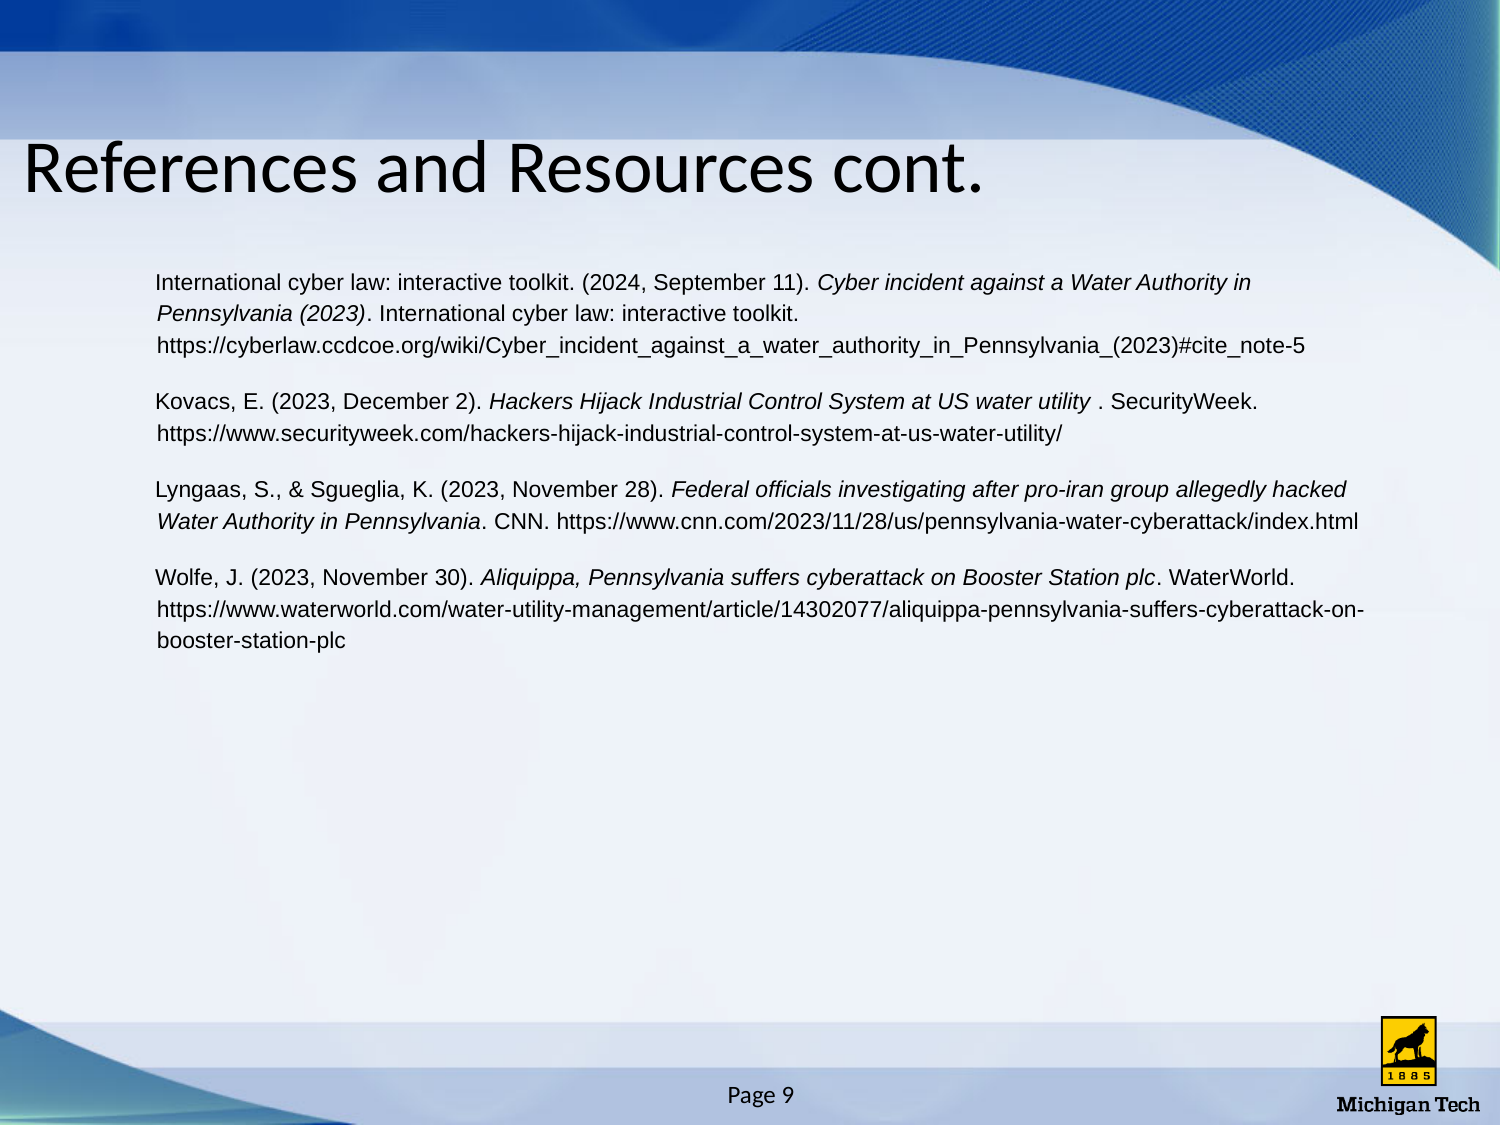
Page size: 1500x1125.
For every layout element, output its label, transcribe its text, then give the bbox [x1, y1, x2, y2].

picture [0, 0, 1500, 1125]
title References and Resources cont. [12, 75, 1263, 263]
list International cyber law: interactive toolkit. (2024, September 11). Cyber incident against a Water Authority in Pennsylvania (2023). International cyber law: interactive toolkit. https://cyberlaw.ccdcoe.org/wiki/Cyber_incident_against_a_water_authority_in_Pennsylvania_(2023)#cite_note-5 Kovacs, E. (2023, December 2). Hackers Hijack Industrial Control System at US water utility . SecurityWeek. https://www.securityweek.com/hackers-hijack-industrial-control-system-at-us-water-utility/ Lyngaas, S., & Sgueglia, K. (2023, November 28). Federal officials investigating after pro-iran group allegedly hacked Water Authority in Pennsylvania. CNN. https://www.cnn.com/2023/11/28/us/pennsylvania-water-cyberattack/index.html Wolfe, J. (2023, November 30). Aliquippa, Pennsylvania suffers cyberattack on Booster Station plc. WaterWorld. https://www.waterworld.com/water-utility-management/article/14302077/aliquippa-pennsylvania-suffers-cyberattack-on-booster-station-plc [87, 251, 1382, 966]
